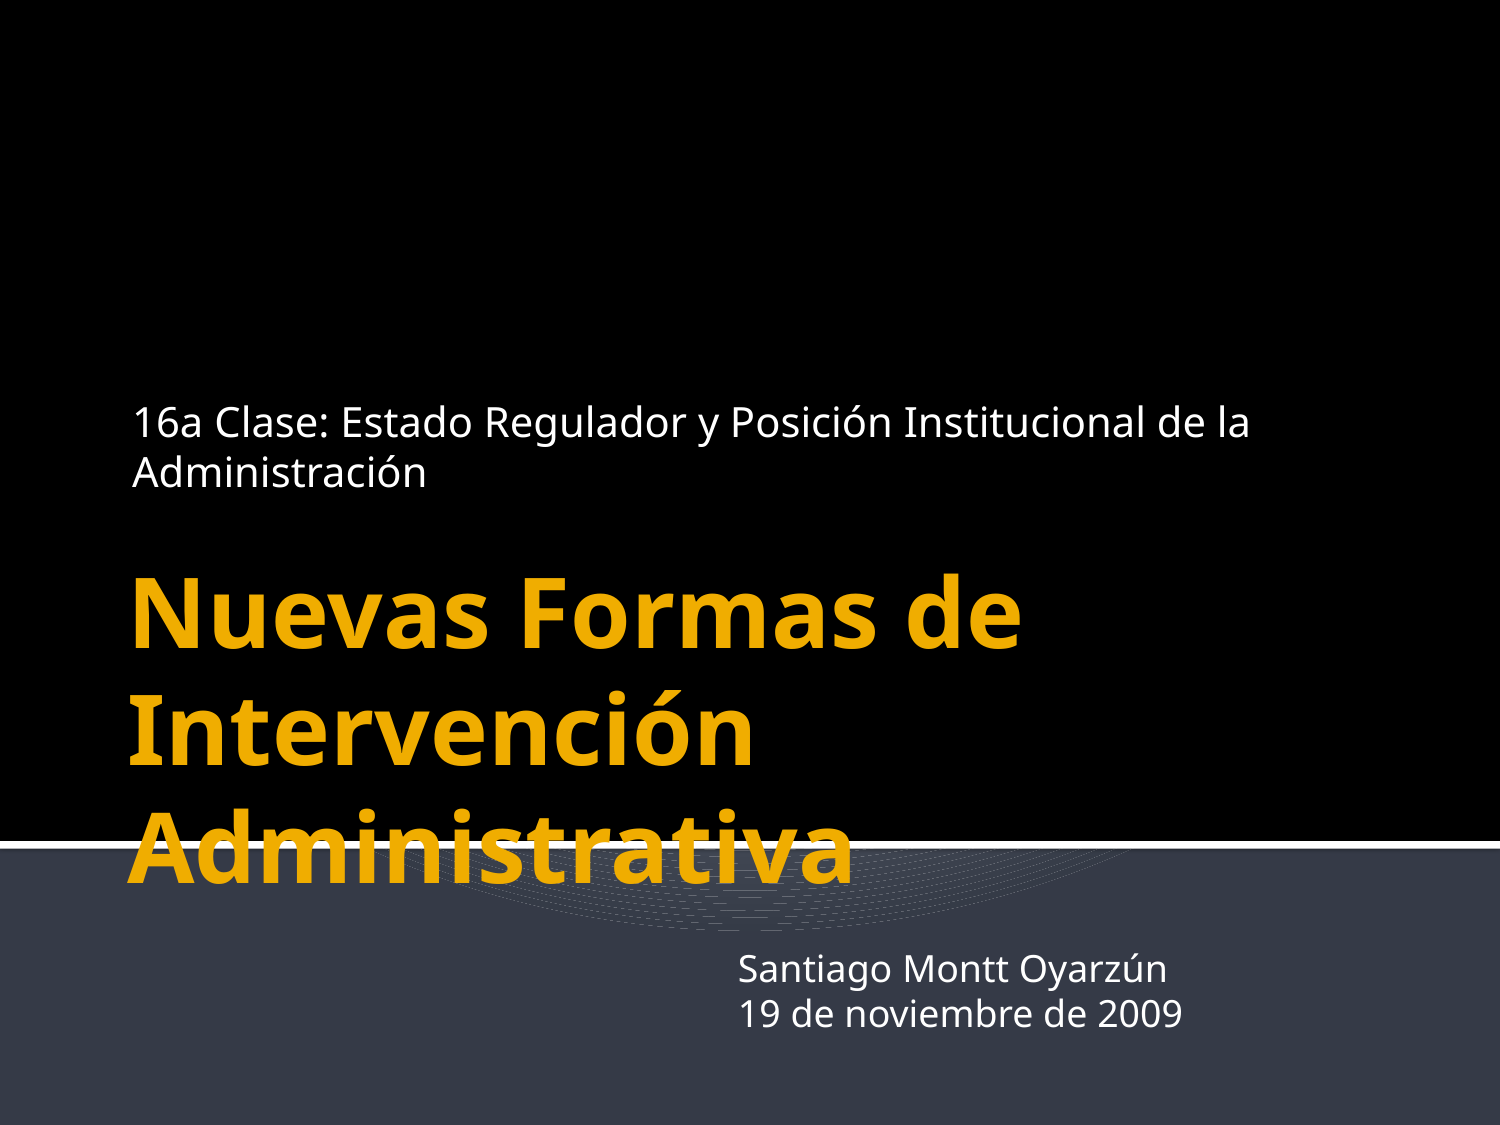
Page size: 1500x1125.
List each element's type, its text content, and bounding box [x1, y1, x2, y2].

text_box Santiago Montt Oyarzún 19 de noviembre de 2009 [723, 937, 1199, 1043]
title Nuevas Formas de Intervención Administrativa [112, 550, 1438, 825]
subtitle 16a Clase: Estado Regulador y Posición Institucional de la Administración [112, 299, 1438, 546]
